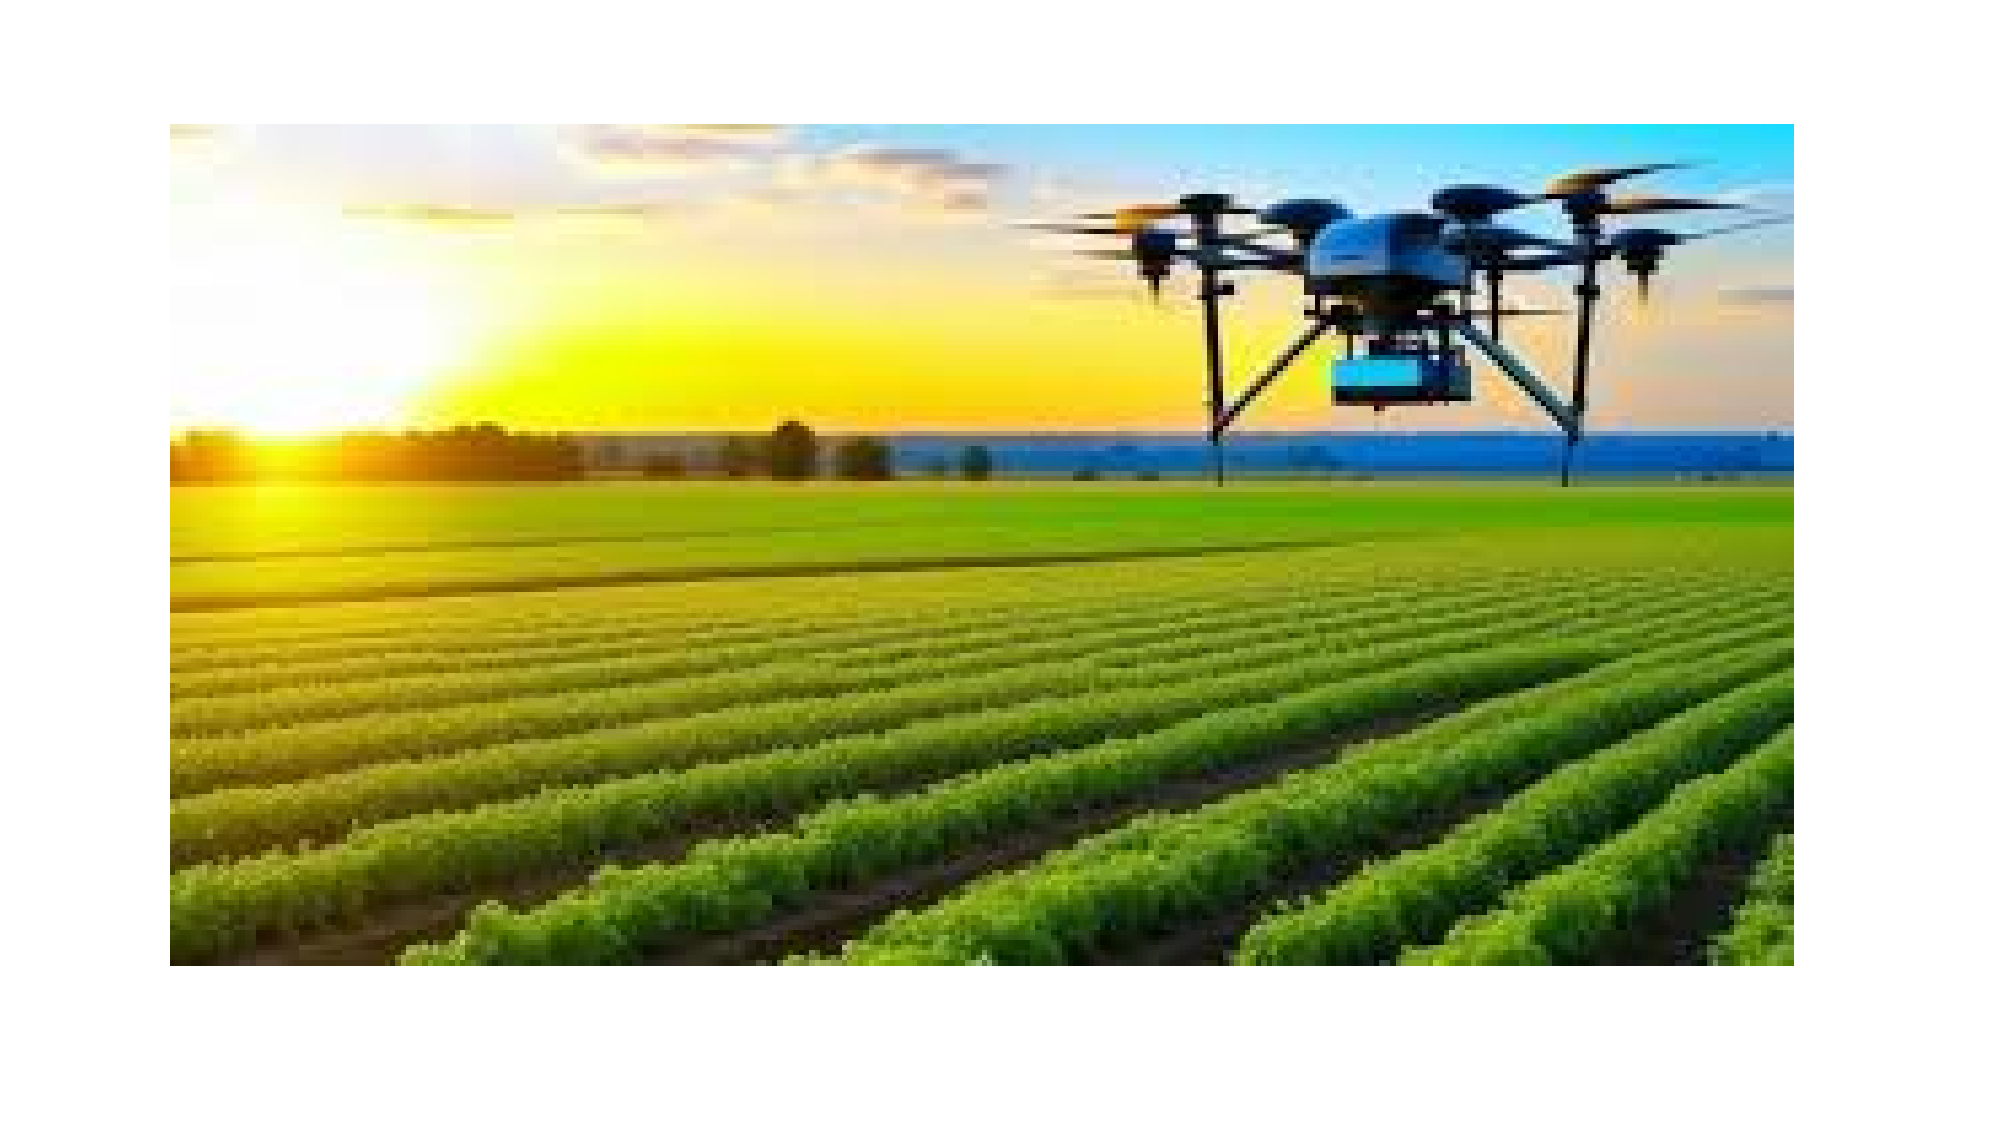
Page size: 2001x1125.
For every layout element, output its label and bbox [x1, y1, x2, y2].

picture [170, 124, 1794, 966]
